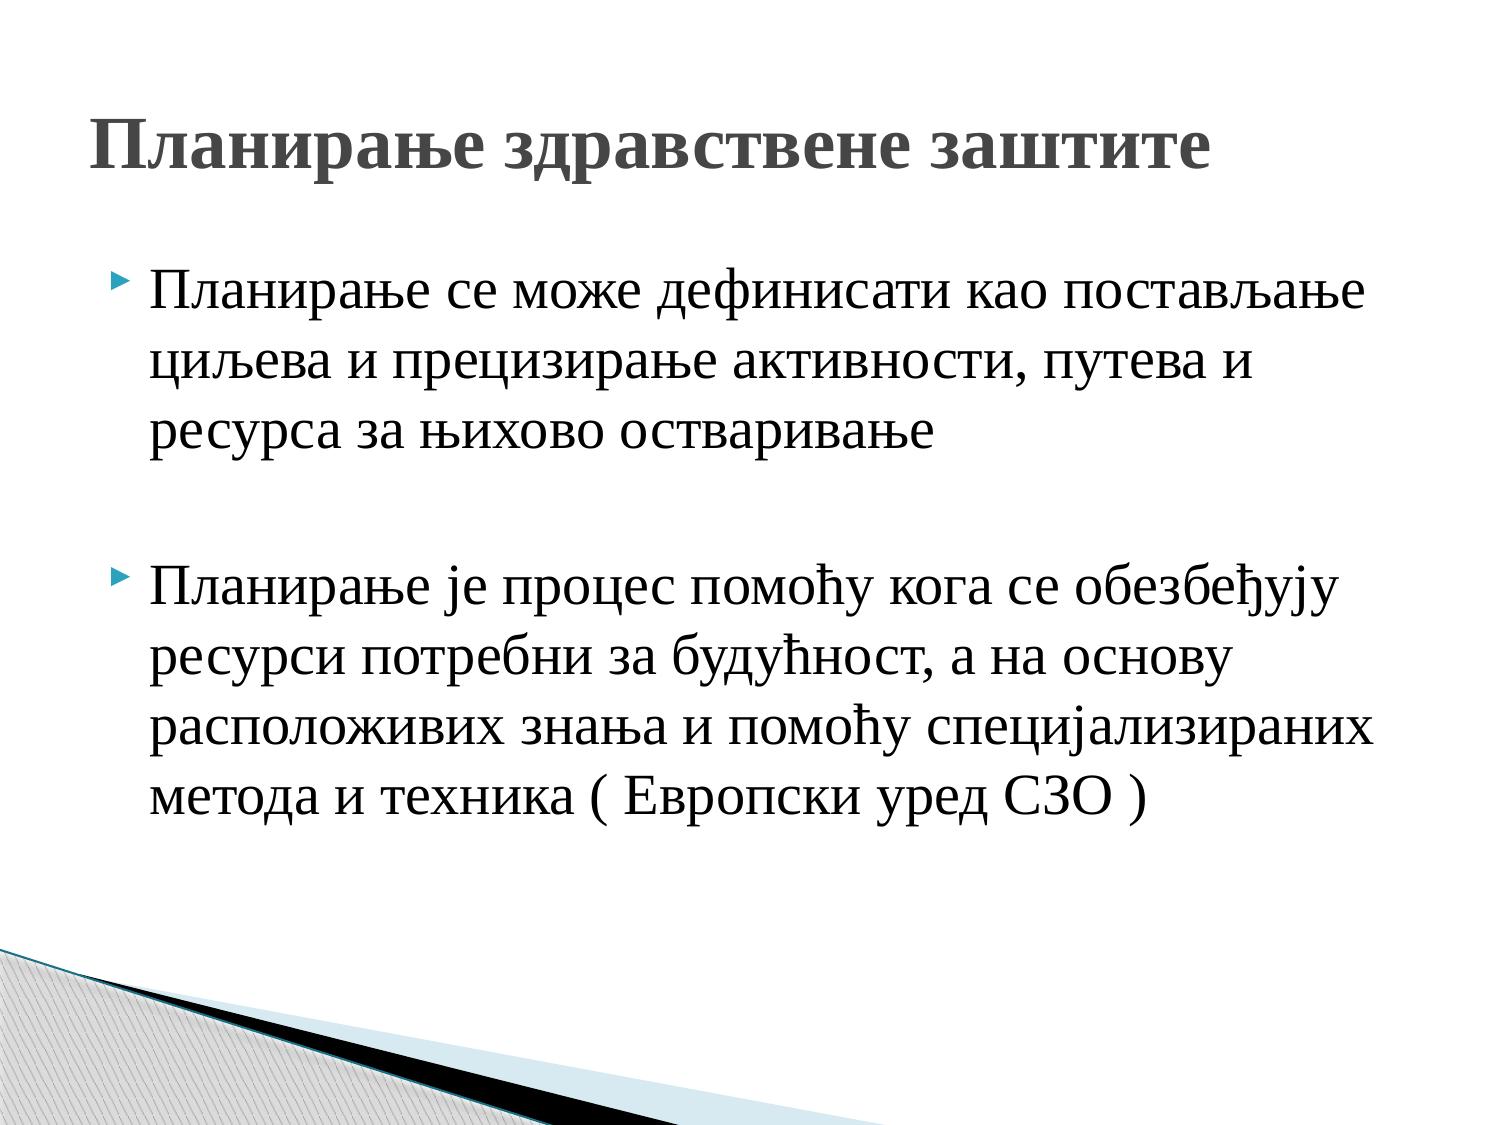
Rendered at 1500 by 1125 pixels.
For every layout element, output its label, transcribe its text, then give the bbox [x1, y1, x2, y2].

title Планирање здравствене заштите [75, 45, 1425, 233]
list Планирање се може дефинисати као постављање циљева и прецизирање активности, путева и ресурса за њихово остваривање Планирање је процес помоћу кога се обезбеђују ресурси потребни за будућност, а на основу расположивих знања и помоћу специјализираних метода и техника ( Европски уред СЗО ) [75, 243, 1425, 986]
